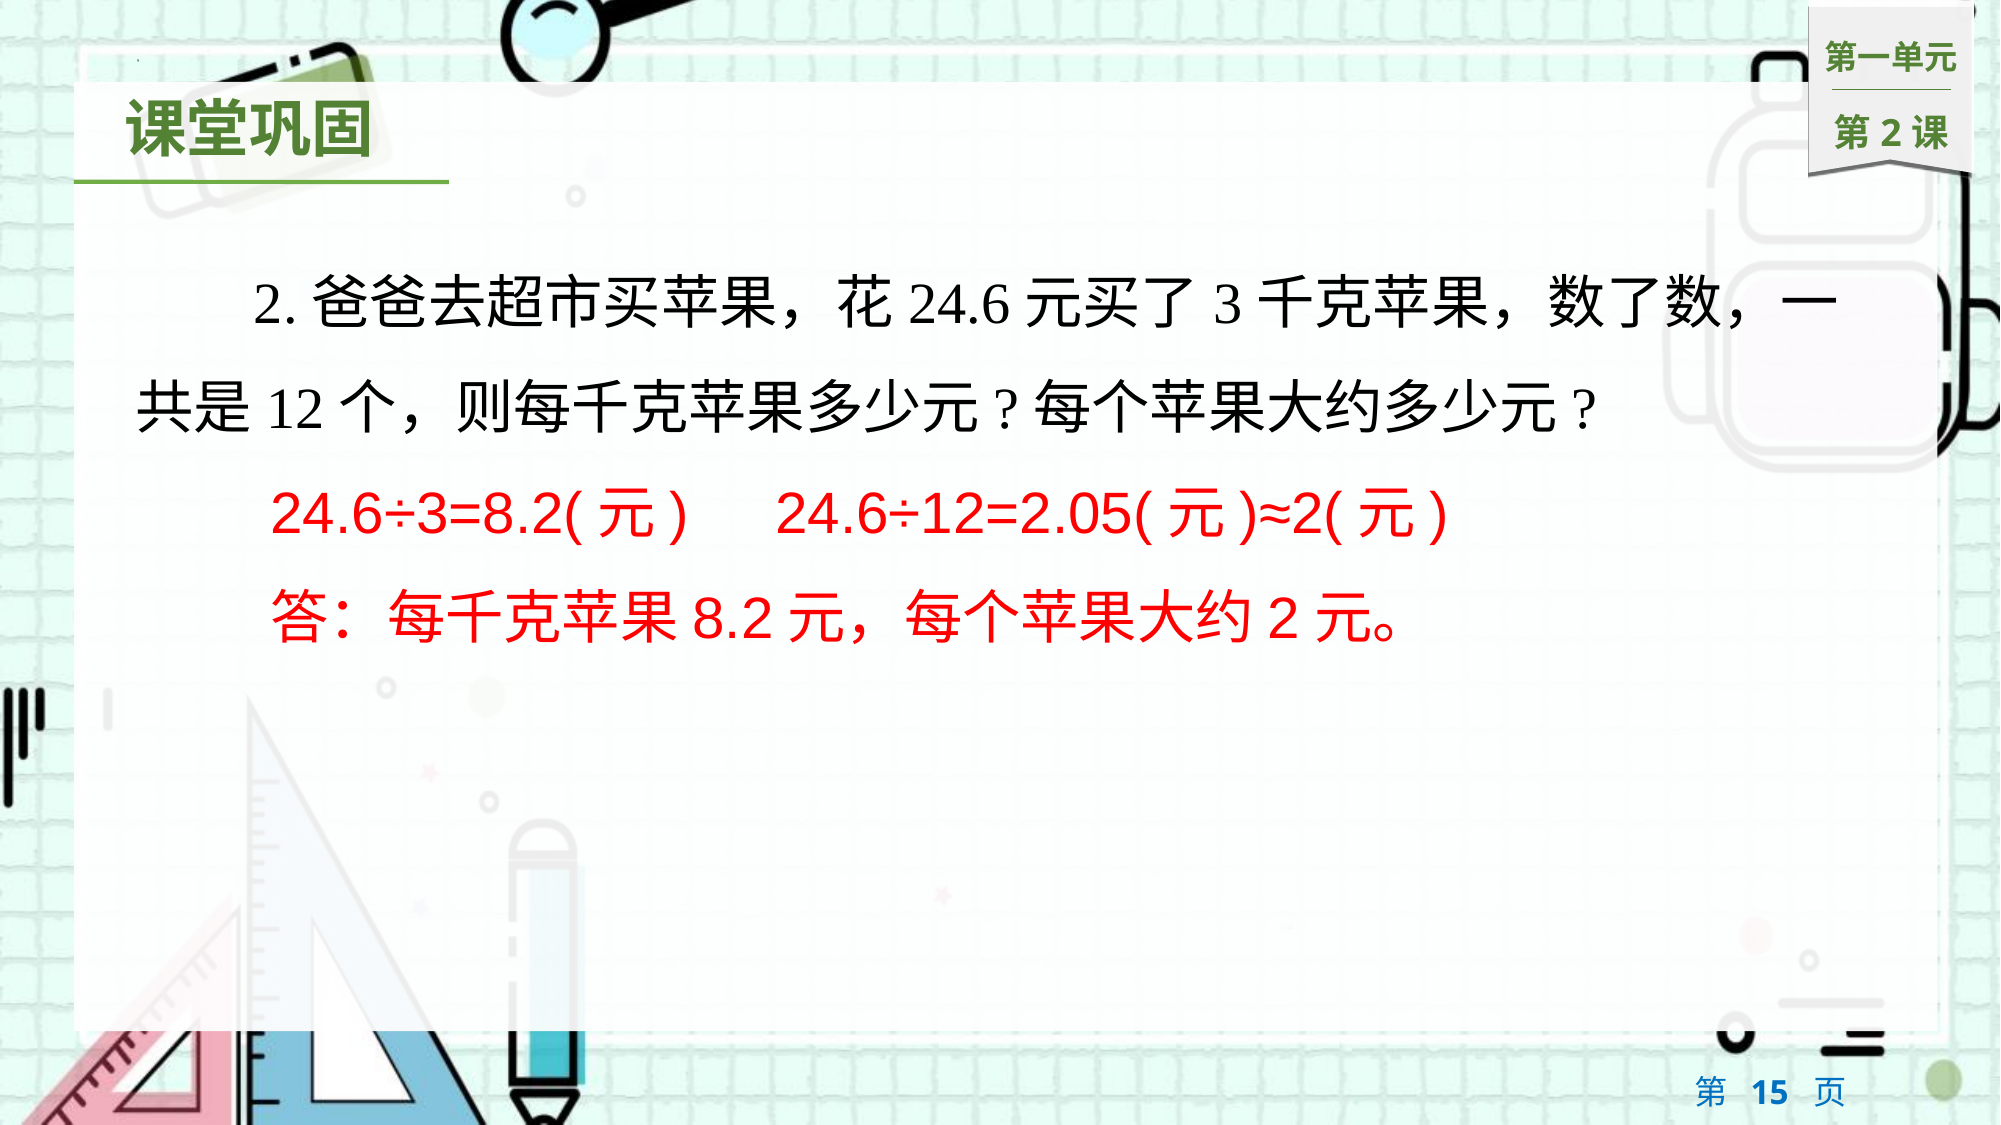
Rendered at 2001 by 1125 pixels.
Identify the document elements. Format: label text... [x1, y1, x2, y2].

picture [0, 0, 2000, 1125]
picture [1938, 168, 1971, 176]
list 24.6÷3=8.2(元) 24.6÷12=2.05(元)≈2(元) 答：每千克苹果8.2元，每个苹果大约2元。 [255, 432, 1816, 538]
list 2.爸爸去超市买苹果，花24.6元买了3千克苹果，数了数，一共是12个，则每千克苹果多少元?每个苹果大约多少元? [121, 222, 1903, 985]
